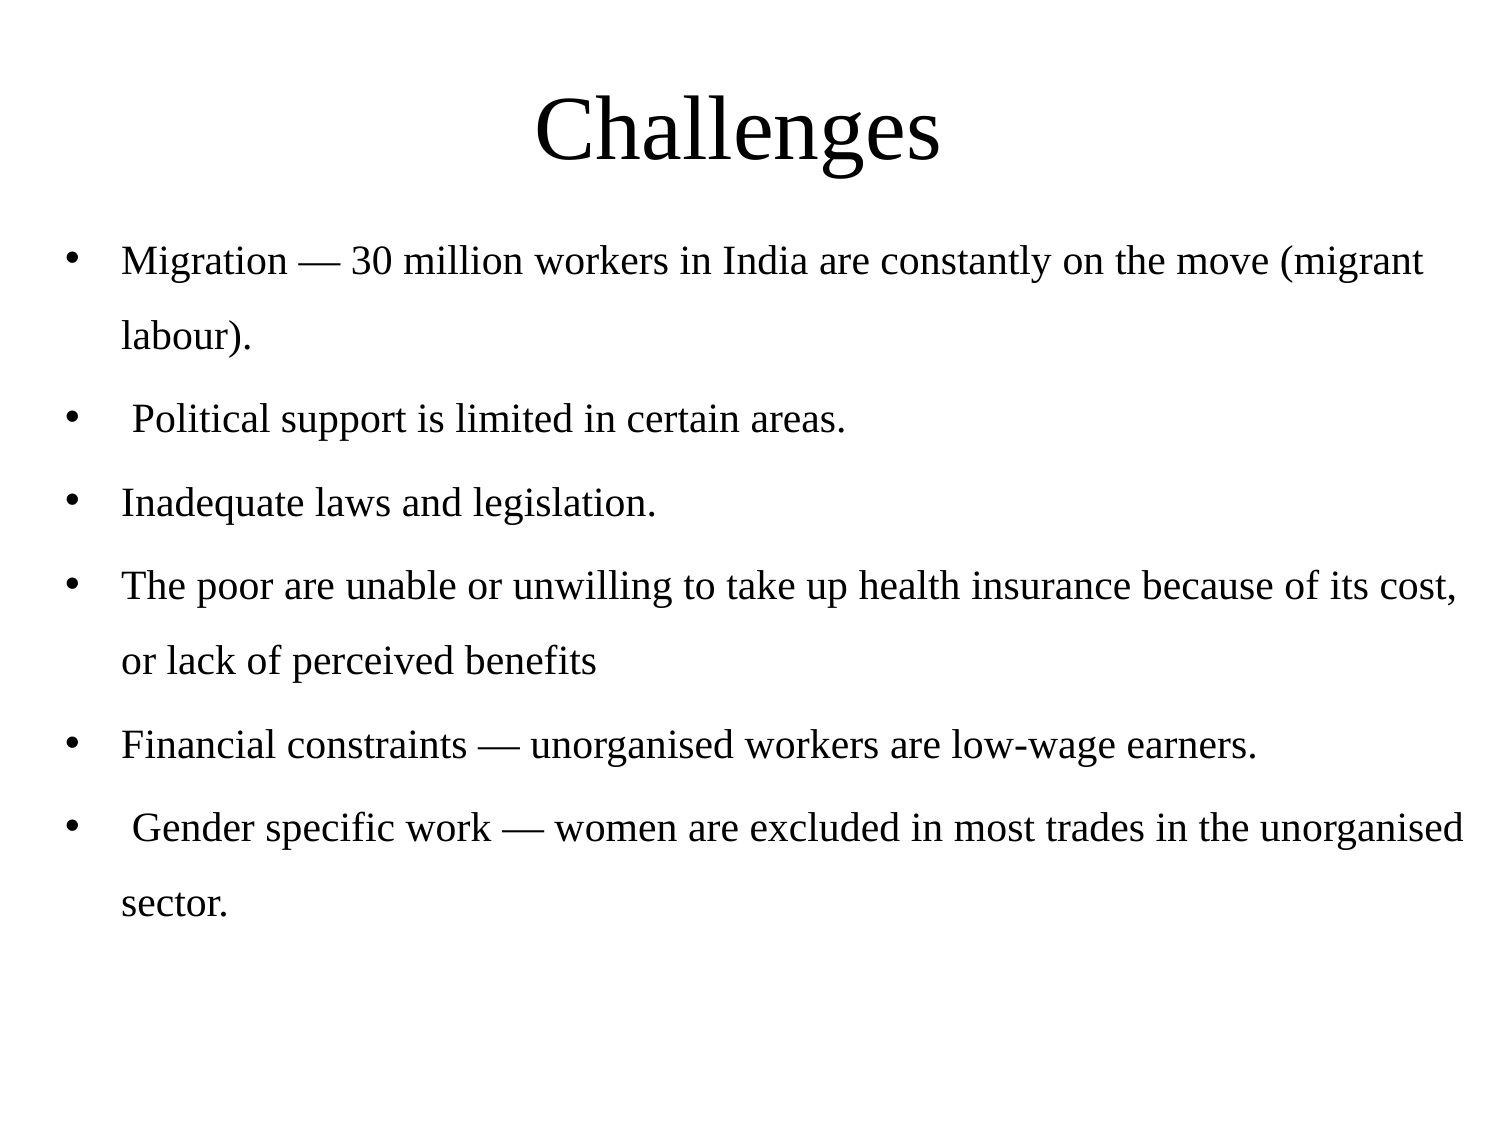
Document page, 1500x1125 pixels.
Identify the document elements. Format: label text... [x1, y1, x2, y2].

title Challenges [75, 45, 1425, 200]
list Migration — 30 million workers in India are constantly on the move (migrant labour). Political support is limited in certain areas. Inadequate laws and legislation. The poor are unable or unwilling to take up health insurance because of its cost, or lack of perceived benefits Financial constraints — unorganised workers are low-wage earners. Gender specific work — women are excluded in most trades in the unorganised sector. [50, 200, 1500, 1088]
